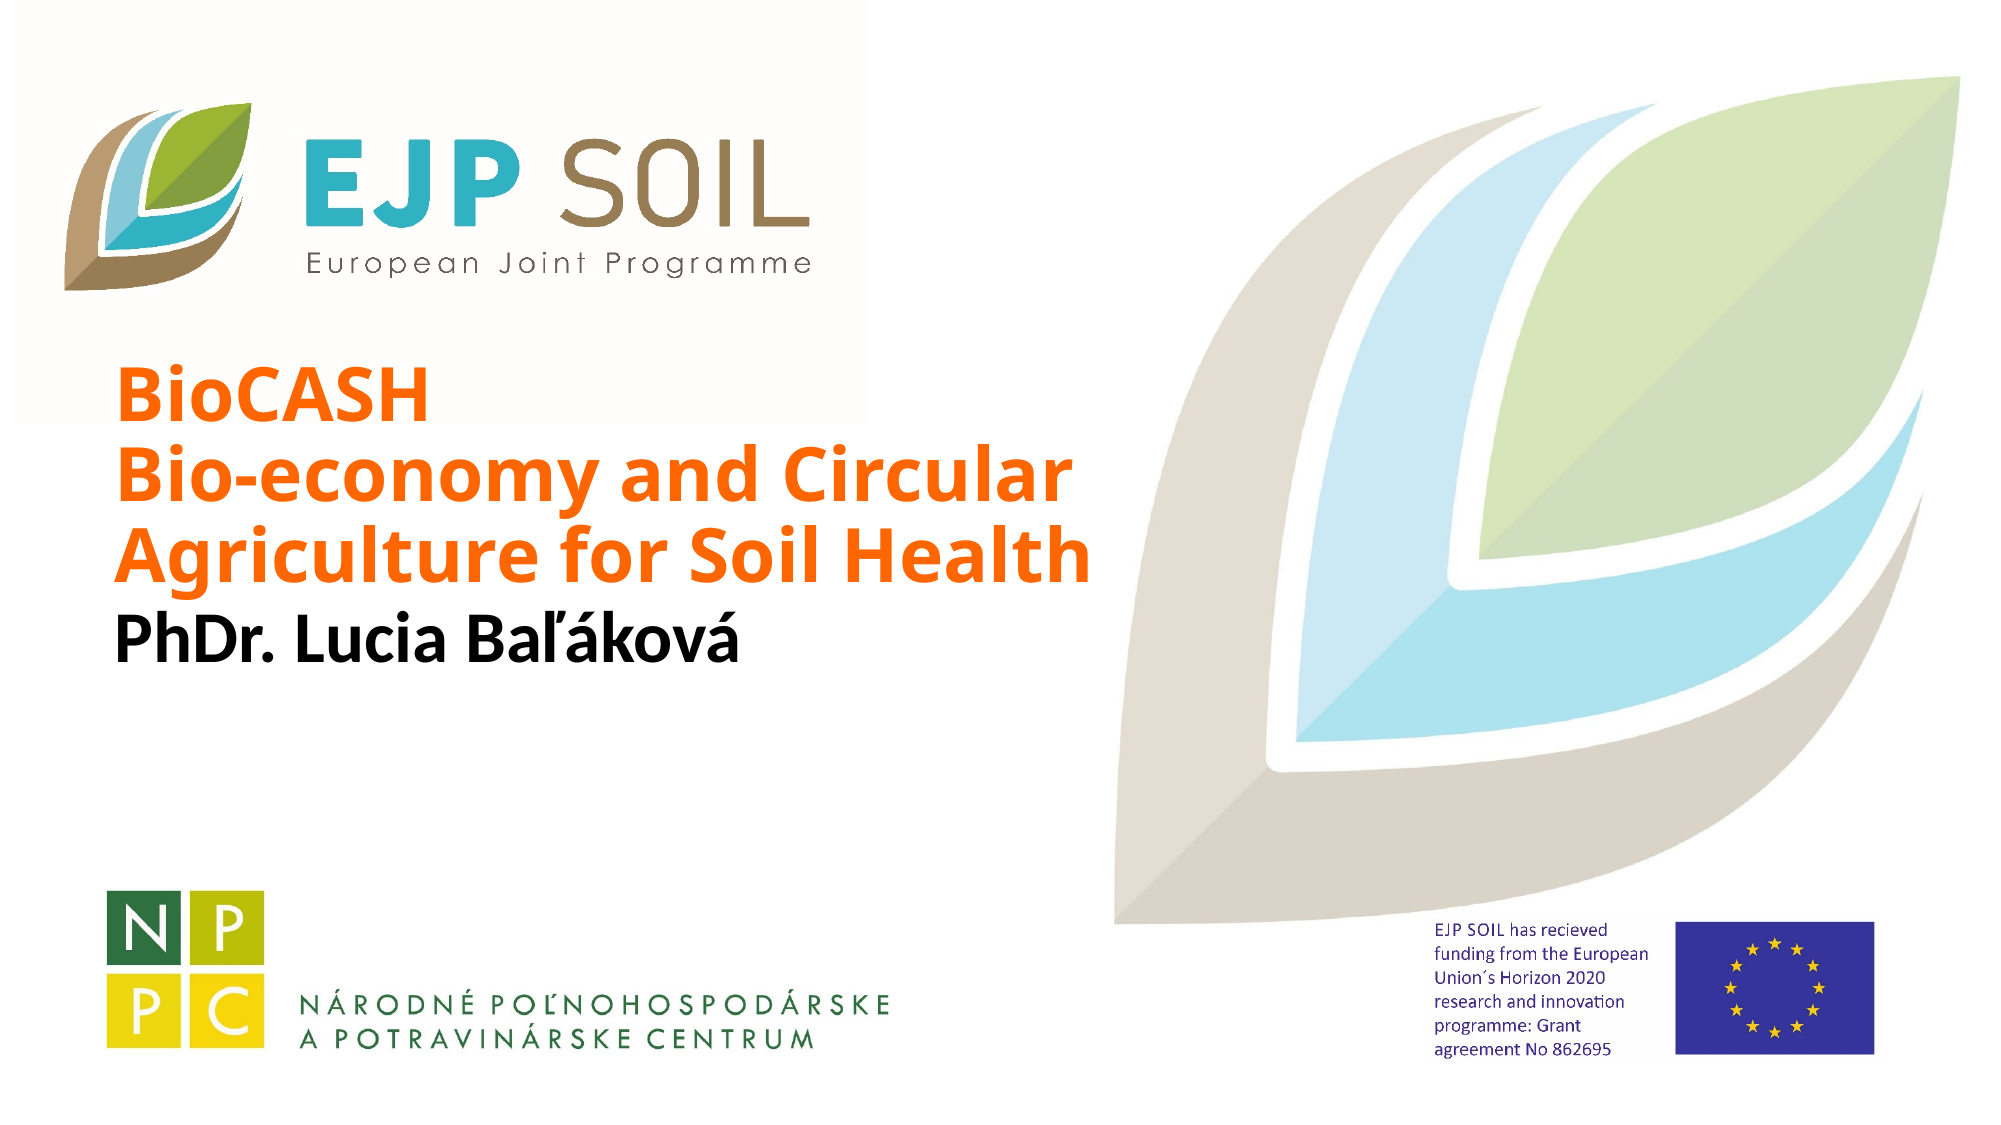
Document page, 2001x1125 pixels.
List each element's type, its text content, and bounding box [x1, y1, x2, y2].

picture [1057, 0, 2000, 1063]
picture [15, 0, 868, 425]
title BioCASH Bio-economy and Circular Agriculture for Soil Health PhDr. Lucia Baľáková [99, 454, 1057, 723]
picture [92, 876, 903, 1063]
